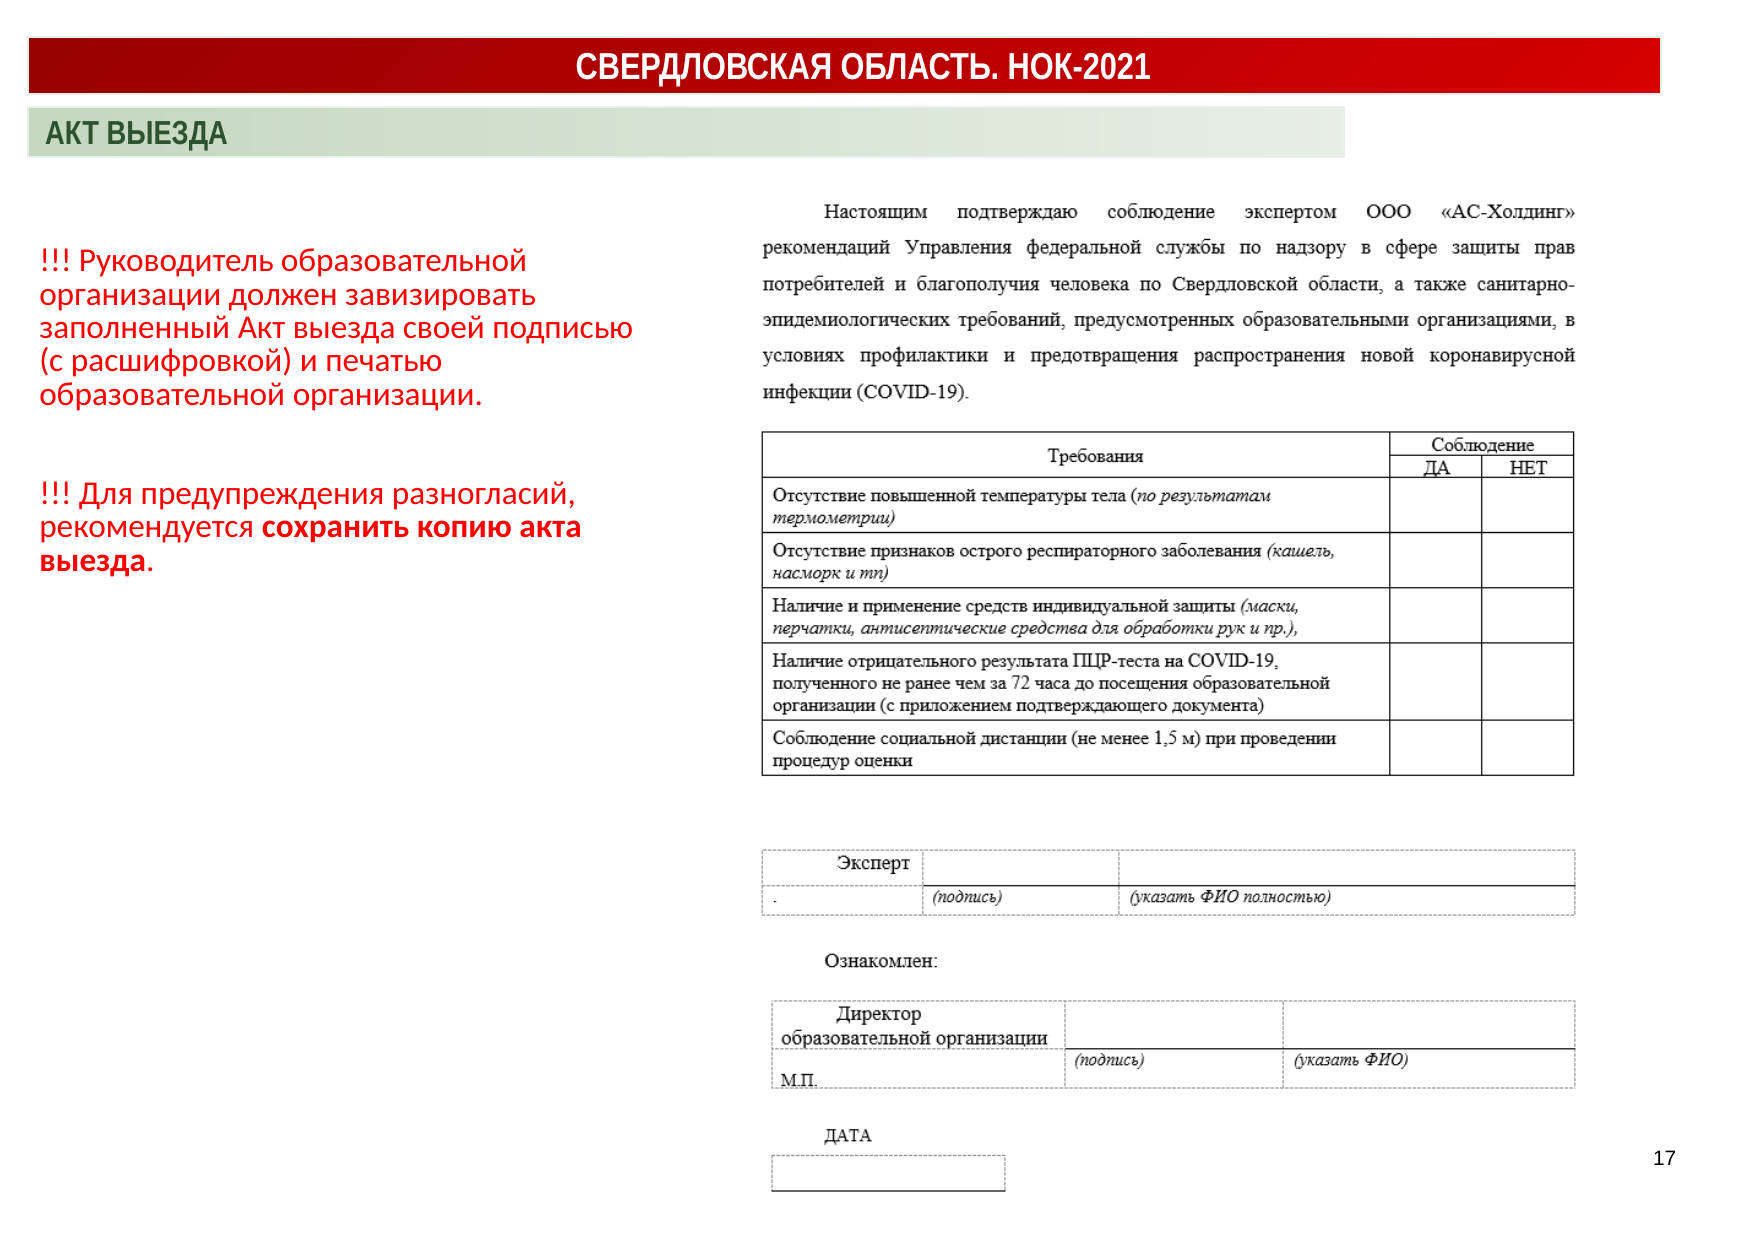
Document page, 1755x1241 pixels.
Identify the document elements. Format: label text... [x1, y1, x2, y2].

table_header !!! Руководитель образовательной организации должен завизировать заполненный Акт выезда своей подписью (с расшифровкой) и печатью образовательной организации. !!! Для предупреждения разногласий, рекомендуется сохранить копию акта выезда. [28, 247, 648, 957]
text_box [27, 106, 1344, 158]
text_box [27, 36, 1662, 94]
picture [724, 184, 1617, 1204]
slide_number 17 [1283, 1136, 1694, 1223]
